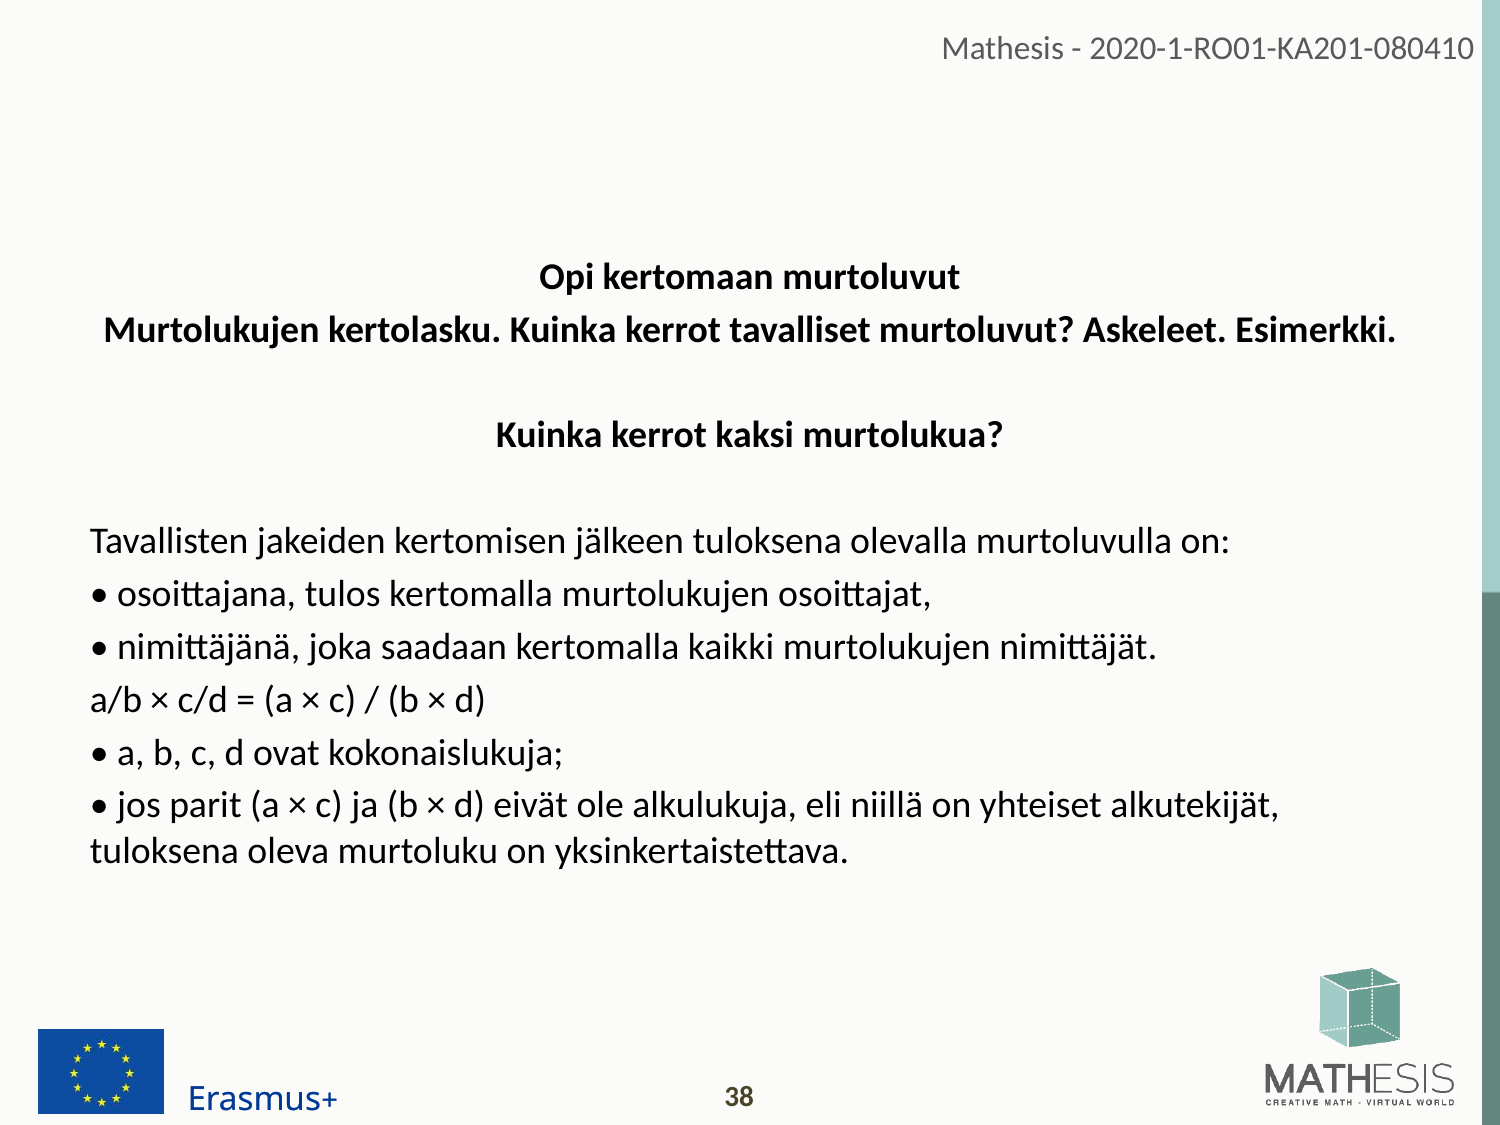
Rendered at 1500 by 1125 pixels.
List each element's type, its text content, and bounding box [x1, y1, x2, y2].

picture [38, 1029, 164, 1114]
list Opi kertomaan murtoluvut Murtolukujen kertolasku. Kuinka kerrot tavalliset murtoluvut? Askeleet. Esimerkki. Kuinka kerrot kaksi murtolukua? Tavallisten jakeiden kertomisen jälkeen tuloksena olevalla murtoluvulla on: • osoittajana, tulos kertomalla murtolukujen osoittajat, • nimittäjänä, joka saadaan kertomalla kaikki murtolukujen nimittäjät. a/b × c/d = (a × c) / (b × d) • a, b, c, d ovat kokonaislukuja; • jos parit (a × c) ja (b × d) eivät ole alkulukuja, eli niillä on yhteiset alkutekijät, tuloksena oleva murtoluku on yksinkertaistettava. [75, 191, 1425, 934]
